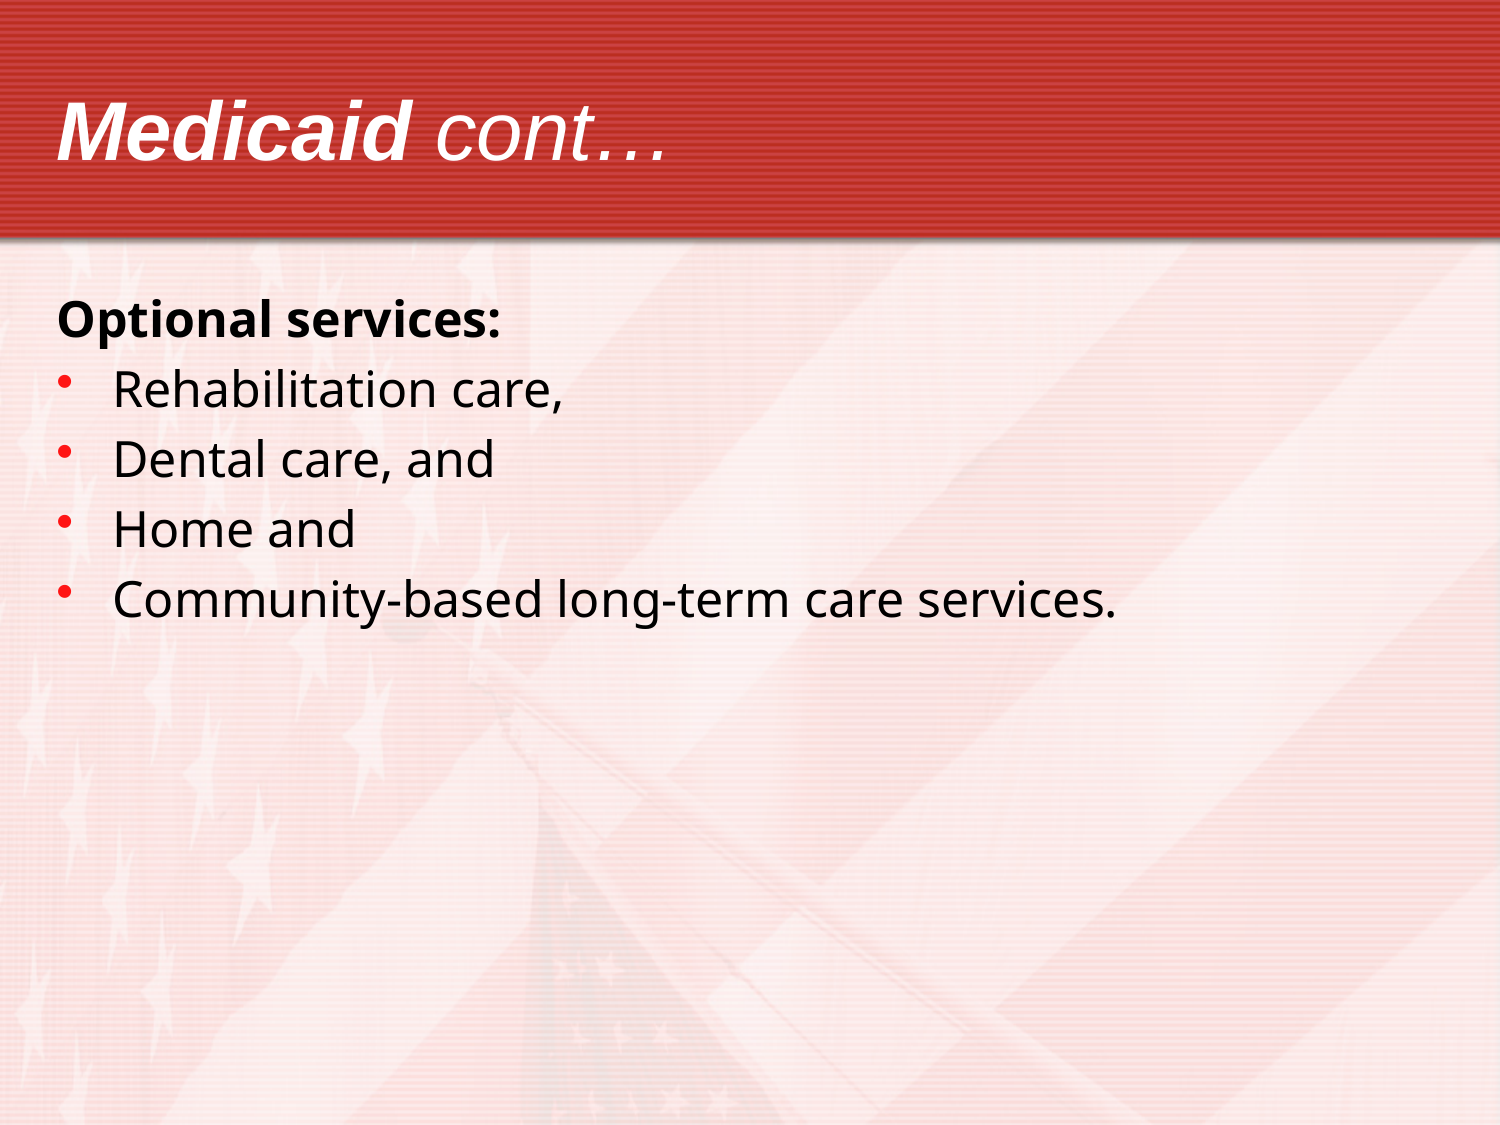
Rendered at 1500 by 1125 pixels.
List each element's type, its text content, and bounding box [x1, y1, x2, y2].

title Medicaid cont… [41, 42, 1459, 186]
list Optional services: Rehabilitation care, Dental care, and Home and Community-based long-term care services. [41, 279, 1459, 1094]
picture [0, 0, 1500, 1125]
